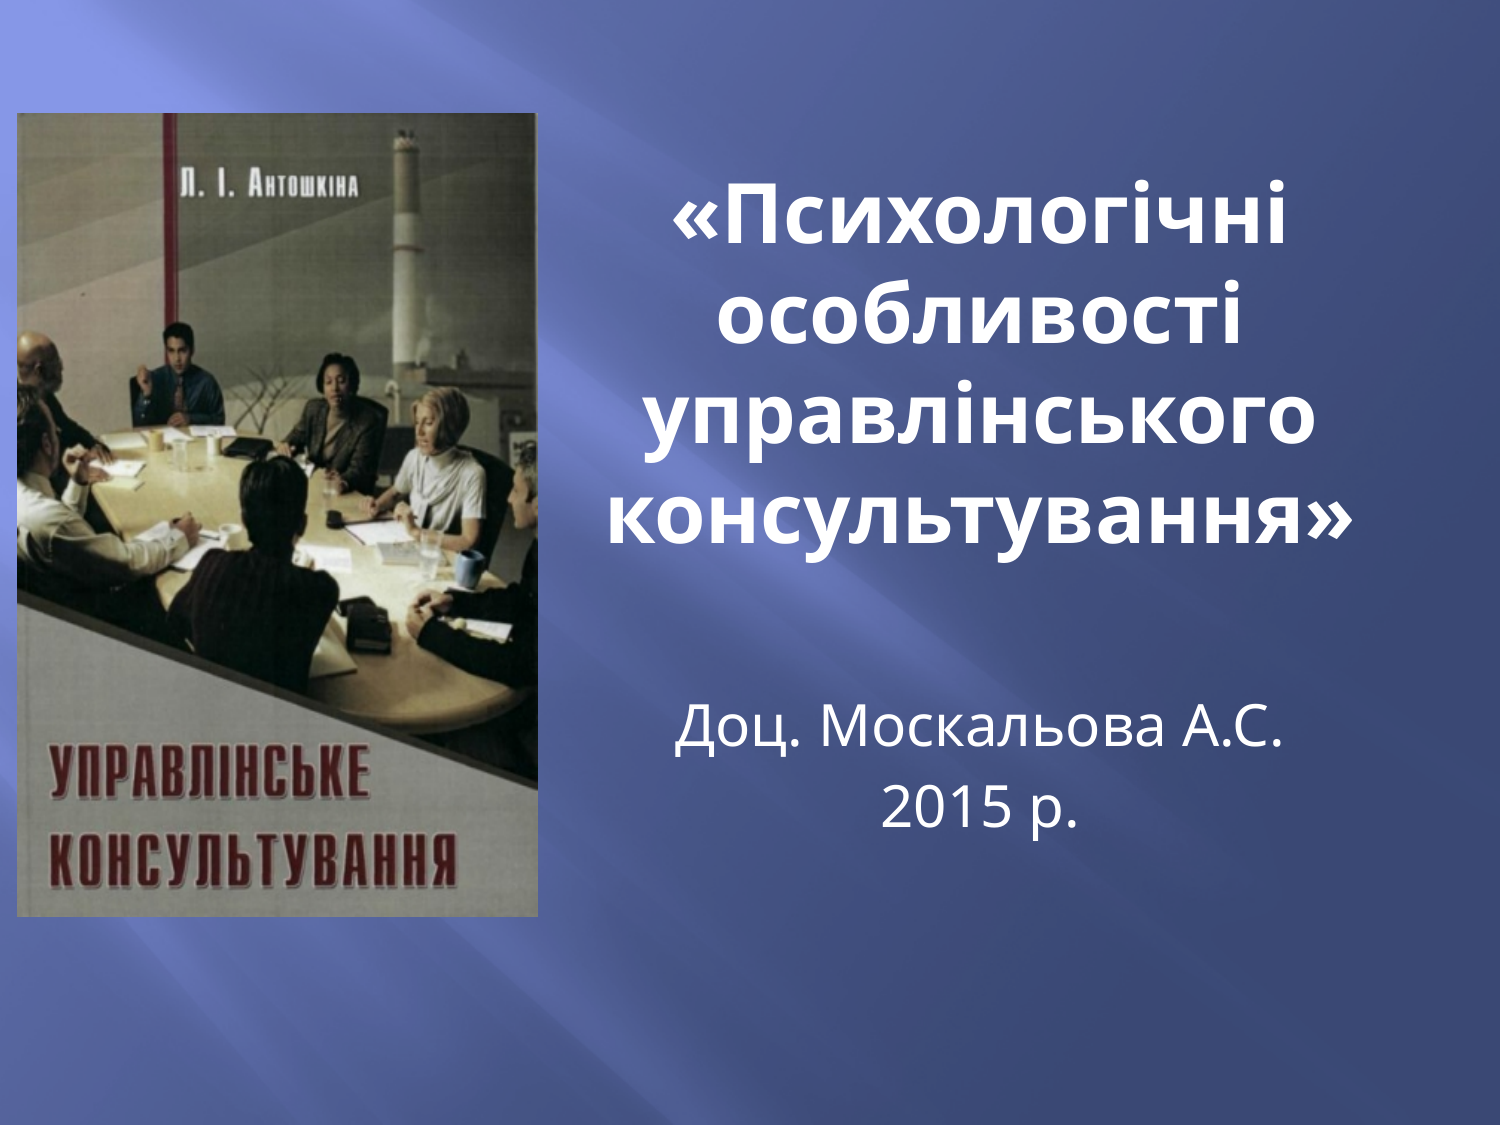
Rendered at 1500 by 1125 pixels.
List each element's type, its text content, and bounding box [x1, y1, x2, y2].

picture [17, 113, 538, 918]
subtitle «Психологічні особливості управлінського консультування» Доц. Москальова А.С. 2015 р. [537, 66, 1424, 1059]
